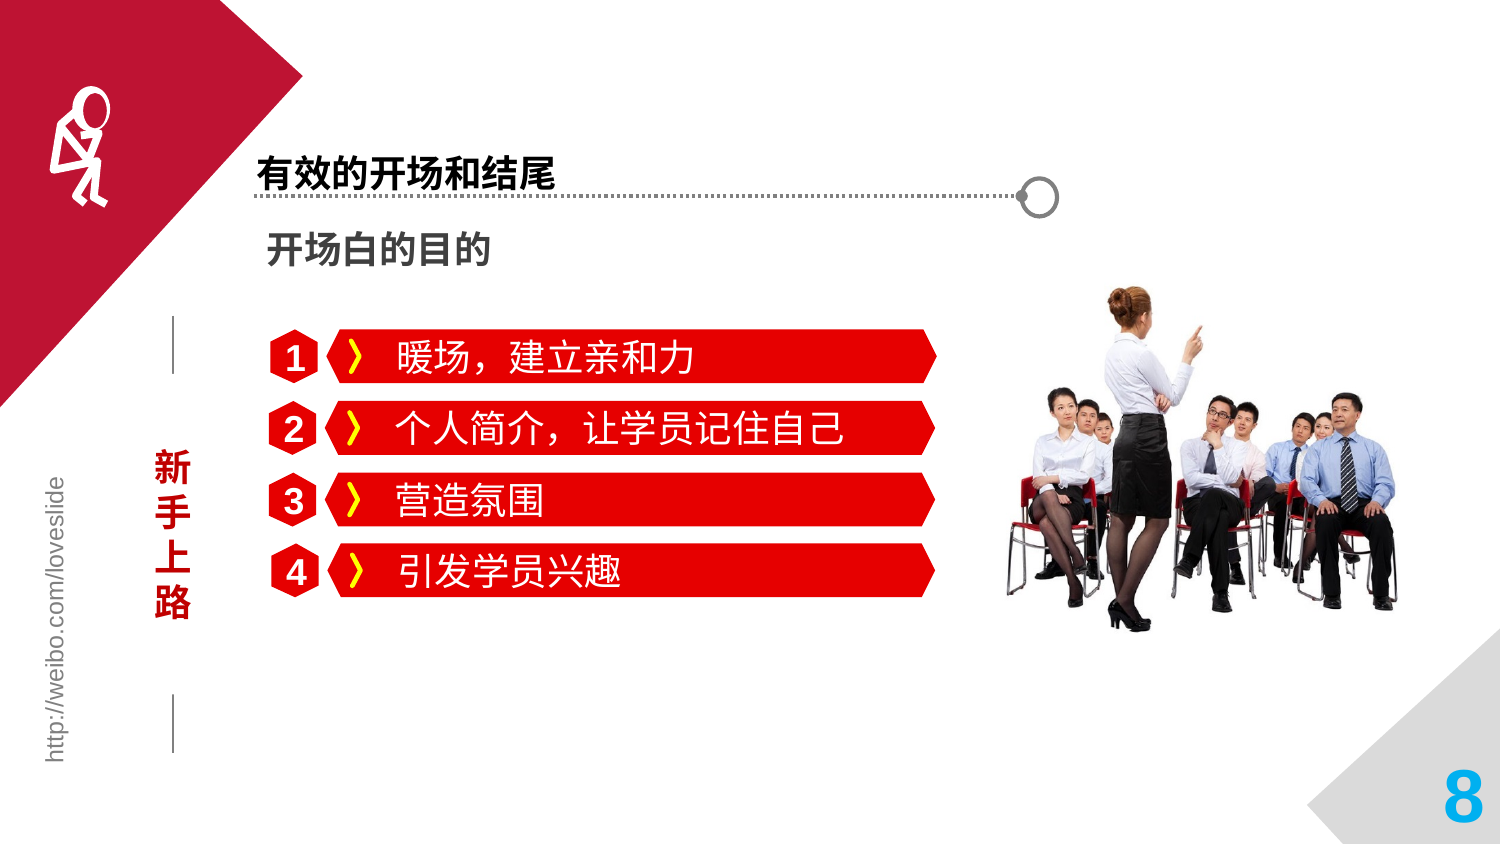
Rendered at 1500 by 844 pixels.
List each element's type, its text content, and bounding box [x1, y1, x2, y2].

text_box 1 [268, 327, 320, 386]
text_box [348, 338, 362, 374]
text_box [347, 410, 360, 446]
text_box [1306, 628, 1500, 844]
text_box 2 [266, 399, 319, 457]
text_box 4 [269, 541, 321, 600]
text_box 有效的开场和结尾 [242, 120, 633, 203]
picture [962, 277, 1424, 644]
text_box 8 [1376, 764, 1500, 822]
text_box 引发学员兴趣 [325, 541, 938, 600]
text_box [0, 0, 303, 408]
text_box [53, 85, 111, 205]
text_box 新手上路 [135, 373, 168, 695]
text_box 营造氛围 [322, 470, 938, 529]
text_box 暖场，建立亲和力 [324, 327, 939, 386]
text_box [253, 178, 1058, 217]
text_box 3 [266, 470, 319, 529]
text_box [350, 552, 363, 589]
text_box 开场白的目的 [251, 222, 643, 279]
text_box 个人简介，让学员记住自己 [322, 398, 938, 457]
text_box [347, 481, 360, 518]
text_box 新手上路 [177, 373, 211, 695]
text_box http://weibo.com/loveslide [30, 461, 76, 779]
